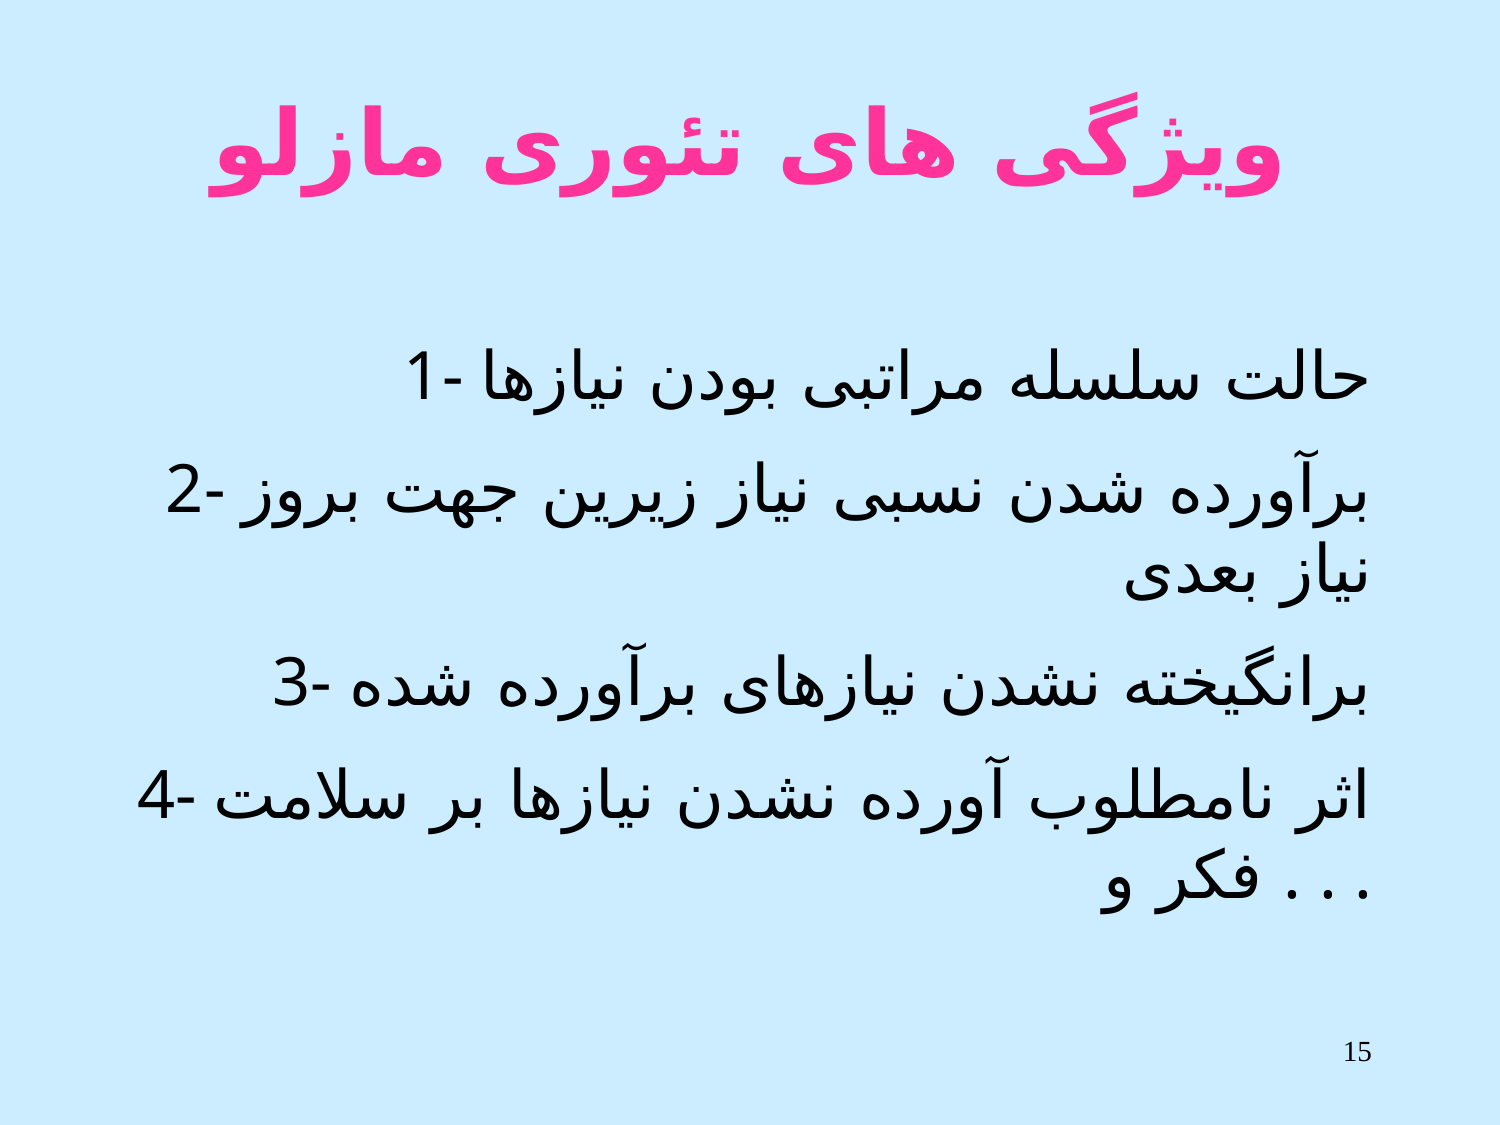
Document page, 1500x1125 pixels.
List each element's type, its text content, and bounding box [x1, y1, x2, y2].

title ویژگی های تئوری مازلو [112, 99, 1388, 288]
slide_number 15 [1074, 1024, 1388, 1101]
list 1- حالت سلسله مراتبی بودن نیازها 2- برآورده شدن نسبی نیاز زیرین جهت بروز نیاز بعدی 3- برانگیخته نشدن نیازهای برآورده شده 4- اثر نامطلوب آورده نشدن نیازها بر سلامت فکر و . . . [112, 324, 1388, 1001]
